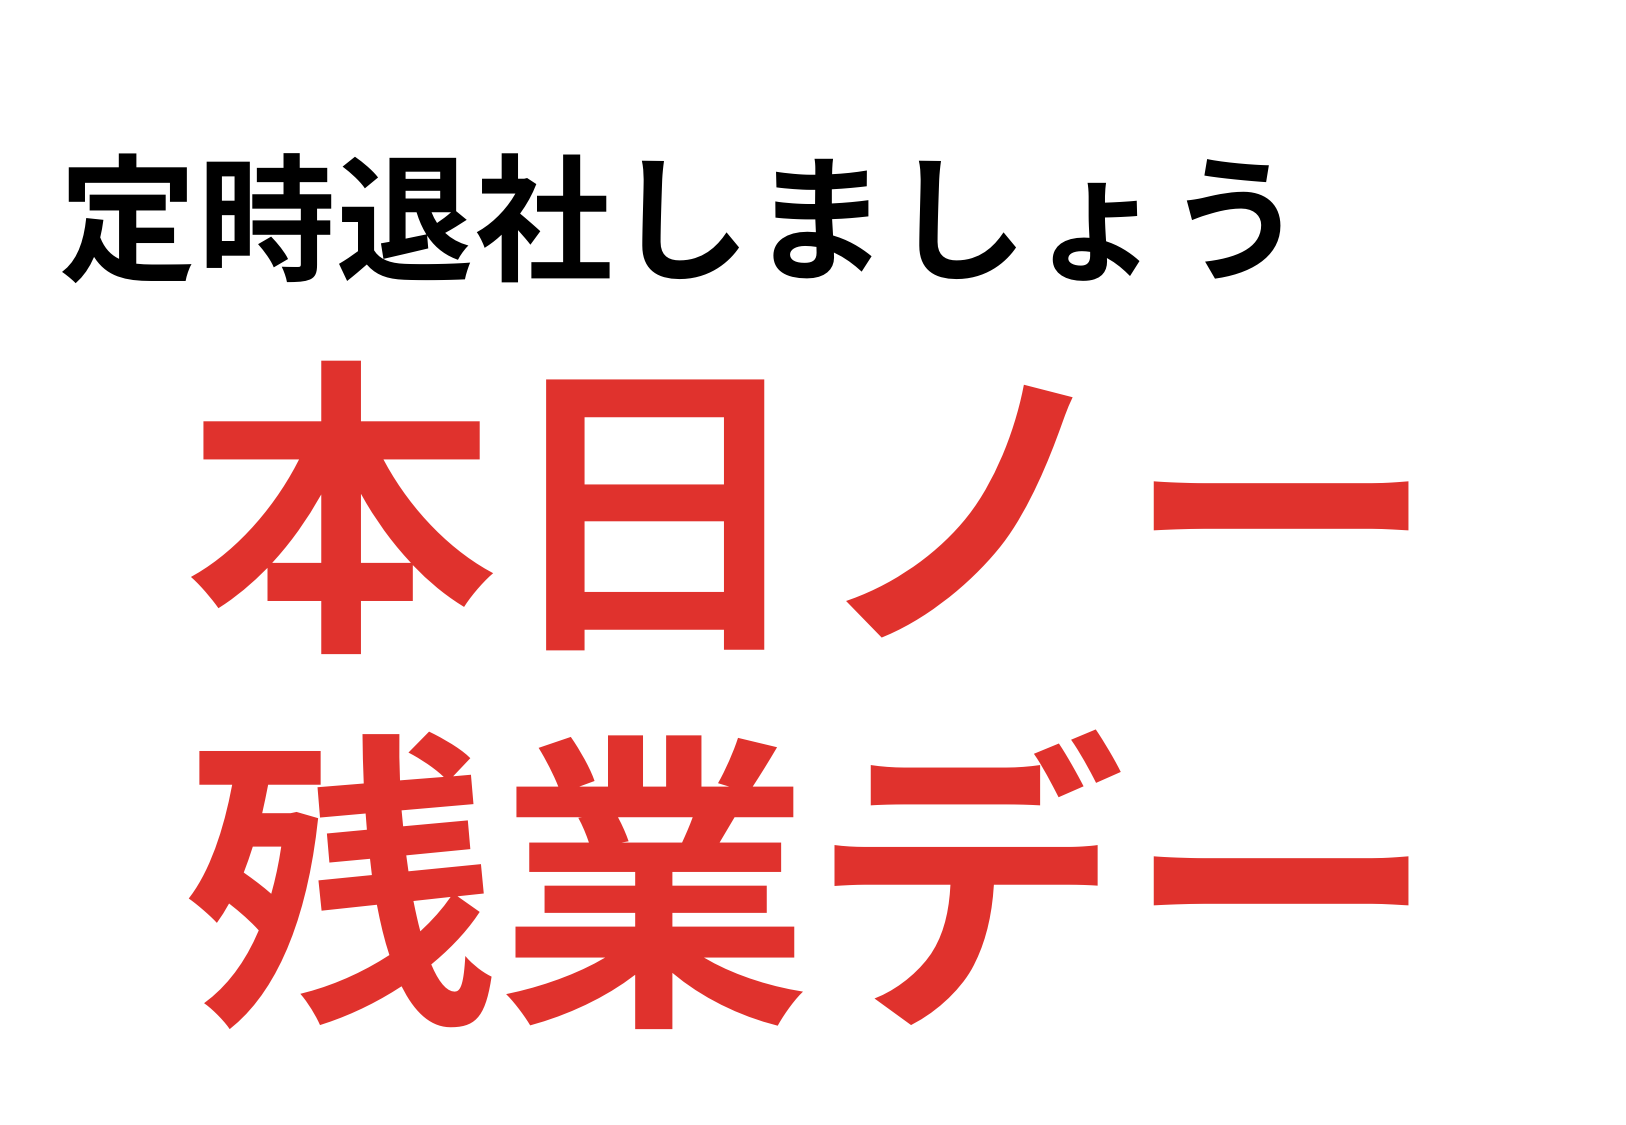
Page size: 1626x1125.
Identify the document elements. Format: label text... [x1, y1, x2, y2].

text_box 定時退社しましょう [44, 125, 1581, 306]
text_box 本日ノー 残業デー [0, 306, 1625, 1072]
